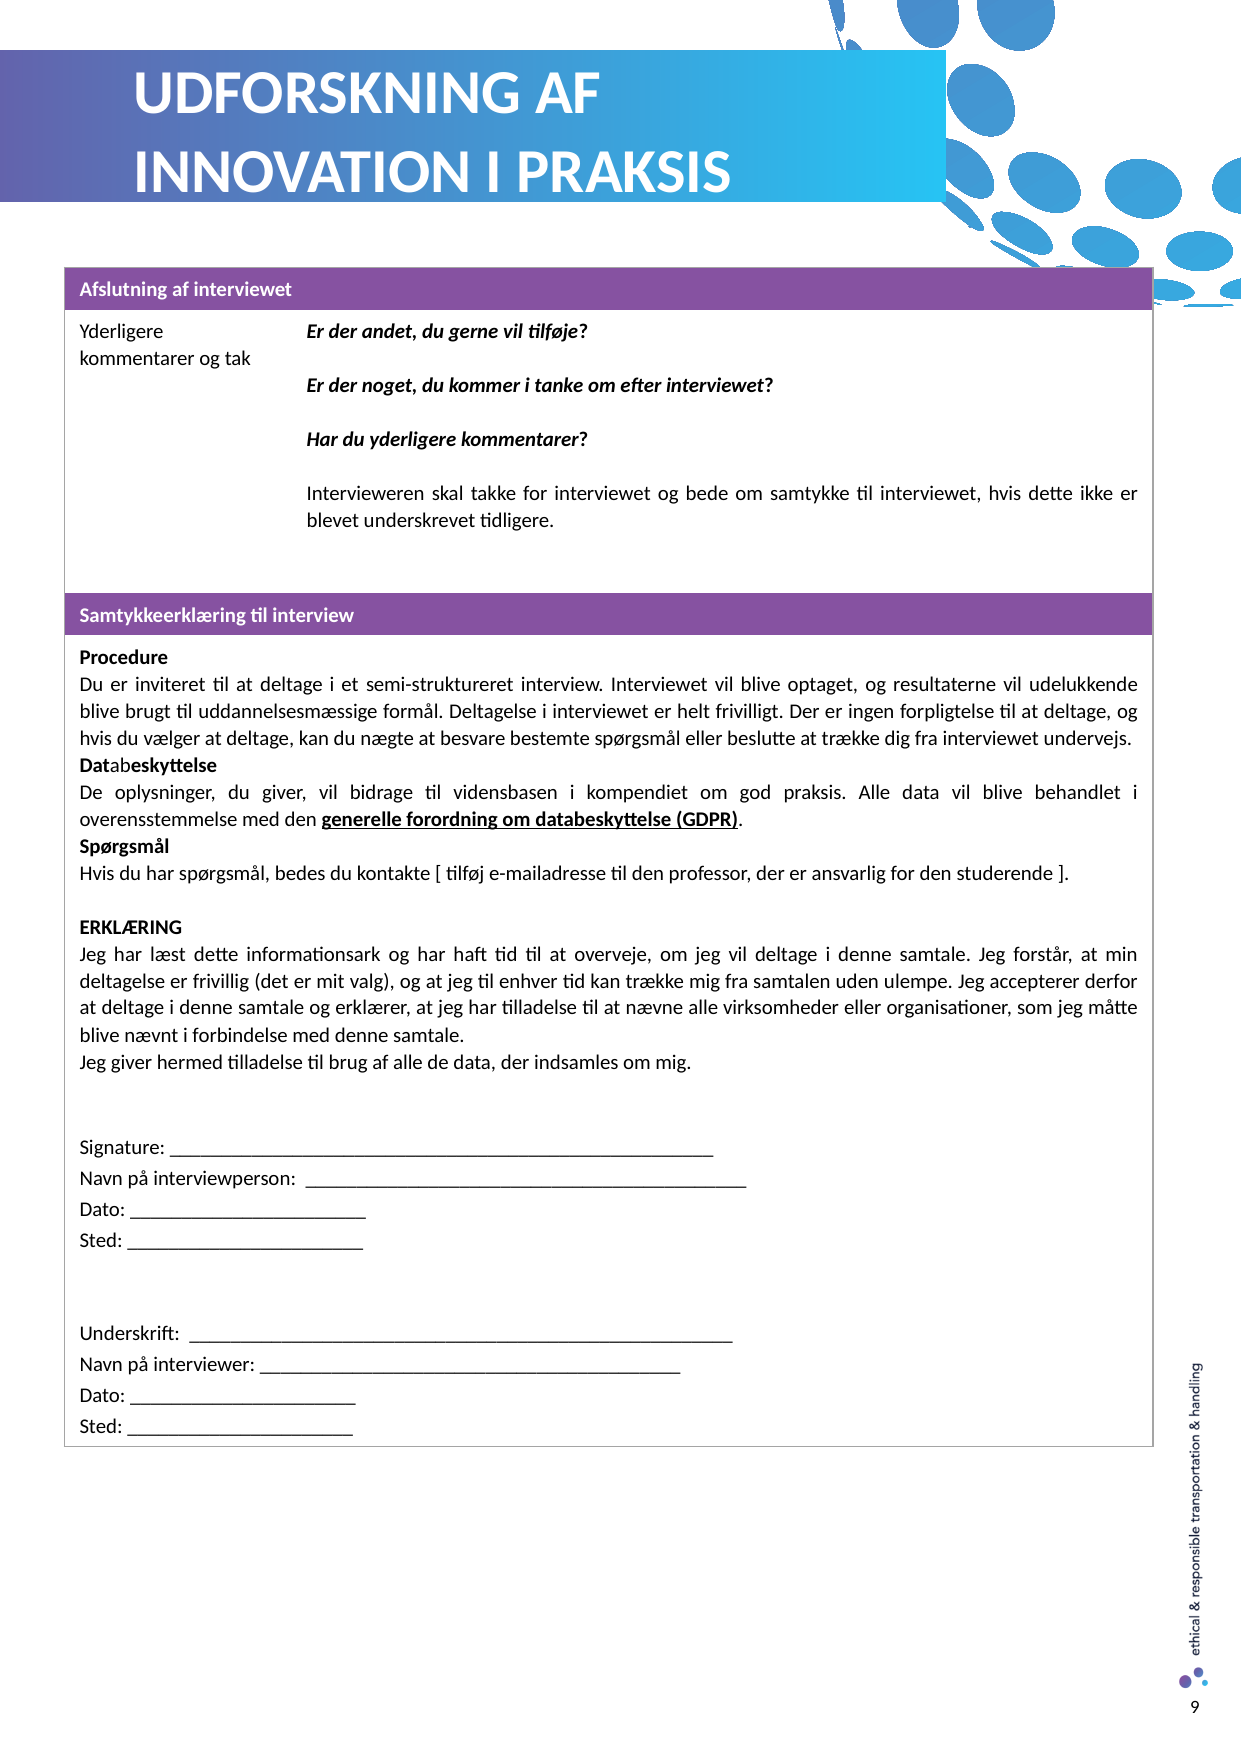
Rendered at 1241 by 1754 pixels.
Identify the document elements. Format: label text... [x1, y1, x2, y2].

text_box [1166, 231, 1233, 271]
text_box [977, 0, 1055, 51]
text_box [941, 191, 984, 231]
text_box [1008, 152, 1081, 213]
text_box [1072, 226, 1139, 267]
text_box [991, 211, 1053, 255]
table_cell Samtykkeerklæring til interview [65, 593, 1152, 635]
text_box [828, 0, 845, 50]
text_box [990, 240, 1040, 267]
table_cell Er der andet, du gerne vil tilføje? Er der noget, du kommer i tanke om efter interviewet? Har du yderligere kommentarer? Intervieweren skal takke for interviewet og bede om samtykke til interviewet, hvis dette ikke er blevet underskrevet tidligere. [292, 310, 1152, 593]
list UDFORSKNING AF INNOVATION I PRAKSIS [0, 50, 946, 202]
text_box [846, 39, 862, 50]
table_header Afslutning af interviewet [65, 268, 1152, 310]
picture [1179, 1357, 1217, 1680]
text_box [1220, 278, 1241, 299]
text_box [947, 64, 1015, 137]
text_box [946, 138, 994, 199]
text_box [897, 0, 959, 48]
table_cell Procedure Du er inviteret til at deltage i et semi-struktureret interview. Interviewet vil blive optaget, og resultaterne vil udelukkende blive brugt til uddannelsesmæssige formål. Deltagelse i interviewet er helt frivilligt. Der er ingen forpligtelse til at deltage, og hvis du vælger at deltage, kan du nægte at besvare bestemte spørgsmål eller beslutte at trække dig fra interviewet undervejs. Databeskyttelse De oplysninger, du giver, vil bidrage til vidensbasen i kompendiet om god praksis. Alle data vil blive behandlet i overensstemmelse med den generelle forordning om databeskyttelse (GDPR). Spørgsmål Hvis du har spørgsmål, bedes du kontakte [ tilføj e-mailadresse til den professor, der er ansvarlig for den studerende ]. ERKLÆRING Jeg har læst dette informationsark og har haft tid til at overveje, om jeg vil deltage i denne samtale. Jeg forstår, at min deltagelse er frivillig (det er mit valg), og at jeg til enhver tid kan trække mig fra samtalen uden ulempe. Jeg accepterer derfor at deltage i denne samtale og erklærer, at jeg har tilladelse til at nævne alle virksomheder eller organisationer, som jeg måtte blive nævnt i forbindelse med denne samtale. Jeg giver hermed tilladelse til brug af alle de data, der indsamles om mig. Signature: _____________________________________________________ Navn på interviewperson: ___________________________________________ Dato: _______________________ Sted: _______________________ Underskrift: _____________________________________________________ Navn på interviewer: _________________________________________ Dato: ______________________ Sted: ______________________ [65, 635, 1152, 1446]
slide_number 9 [1153, 1676, 1215, 1736]
text_box [1154, 279, 1195, 301]
text_box [1212, 157, 1241, 214]
text_box [1105, 159, 1182, 219]
table_cell Yderligere kommentarer og tak [65, 310, 292, 593]
